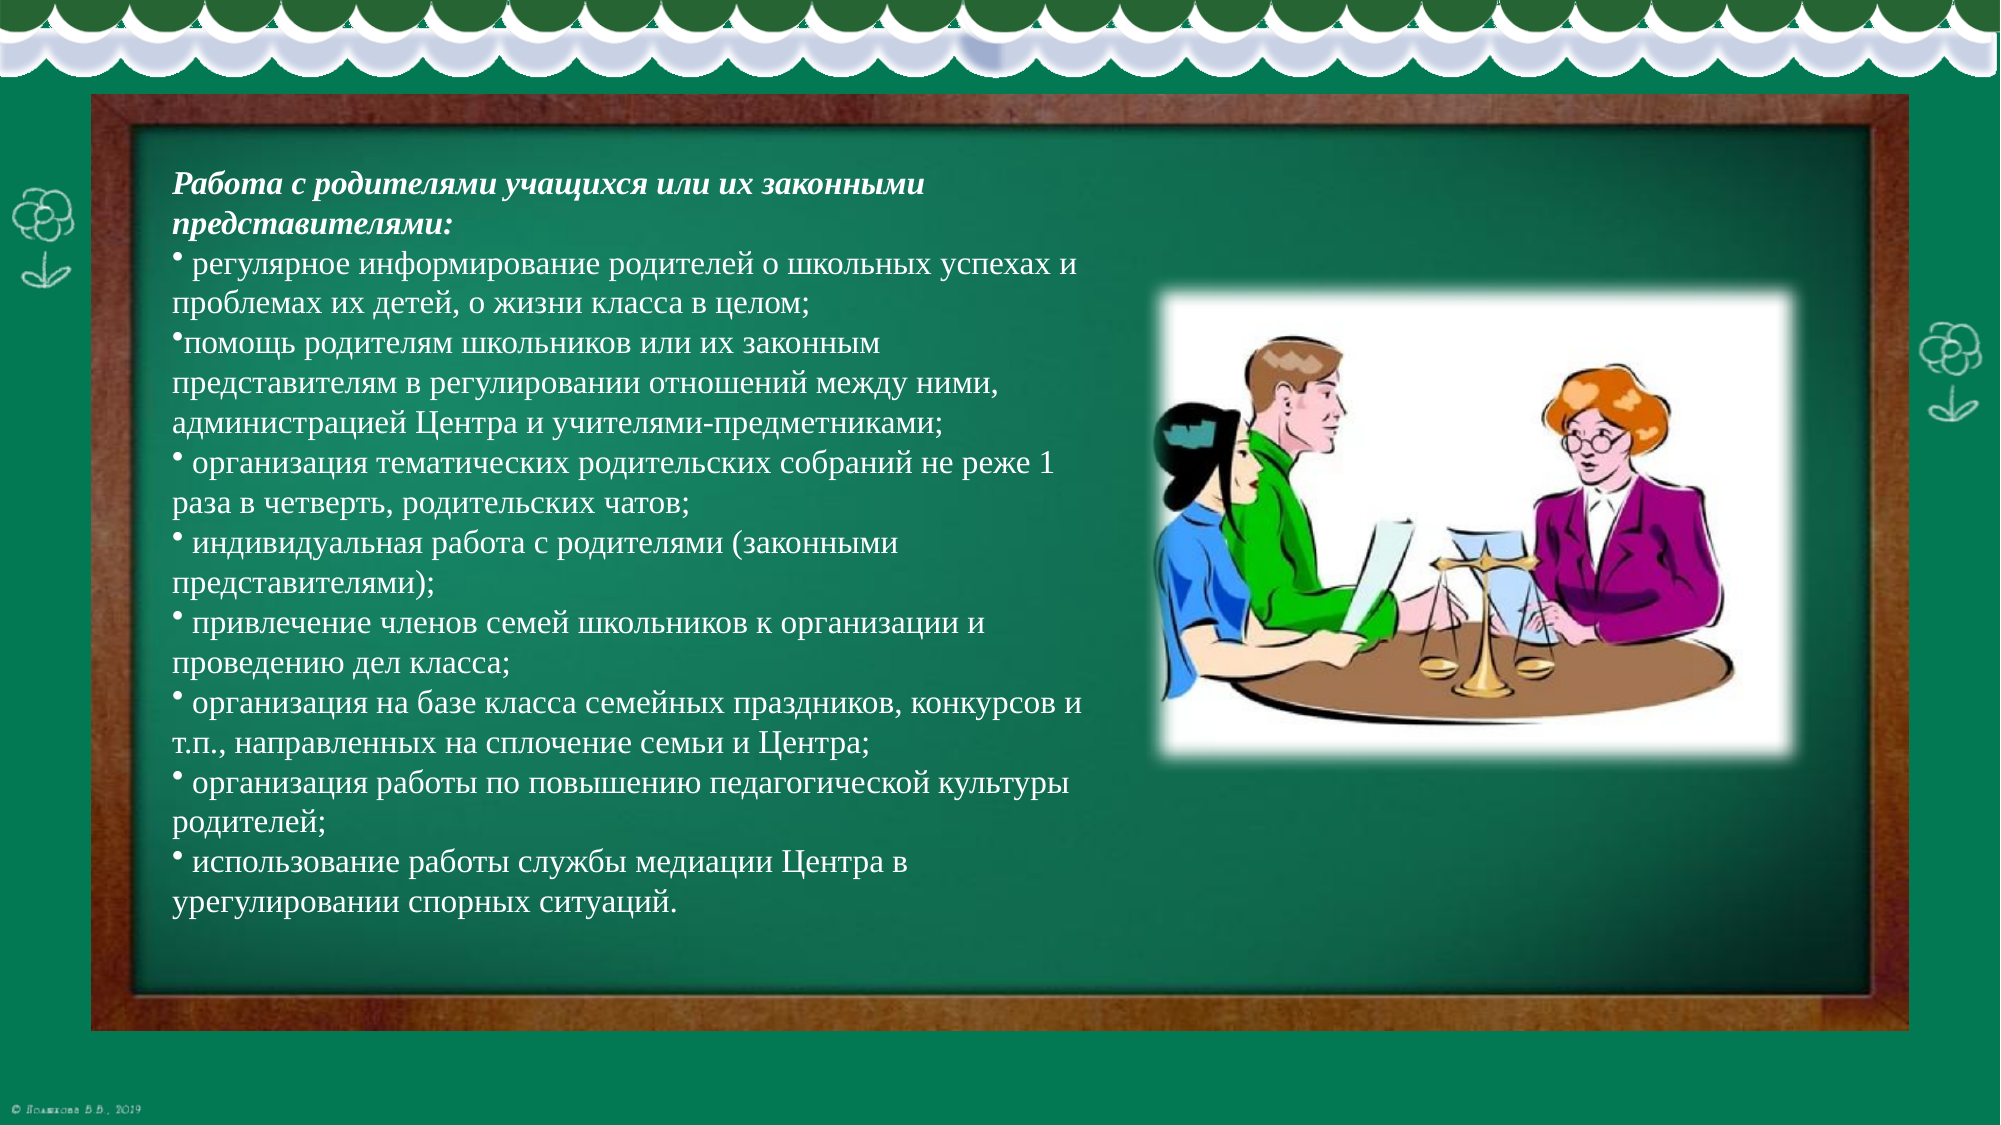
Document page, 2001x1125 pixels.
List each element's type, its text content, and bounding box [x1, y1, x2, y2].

text_box Работа с родителями учащихся или их законными представителями: регулярное информирование родителей о школьных успехах и проблемах их детей, о жизни класса в целом; помощь родителям школьников или их законным представителям в регулировании отношений между ними, администрацией Центра и учителями-предметниками; организация тематических родительских собраний не реже 1 раза в четверть, родительских чатов; индивидуальная работа с родителями (законными представителями); привлечение членов семей школьников к организации и проведению дел класса; организация на базе класса семейных праздников, конкурсов и т.п., направленных на сплочение семьи и Центра; организация работы по повышению педагогической культуры родителей; использование работы службы медиации Центра в урегулировании спорных ситуаций. [157, 153, 1105, 927]
picture [0, 0, 2000, 1125]
